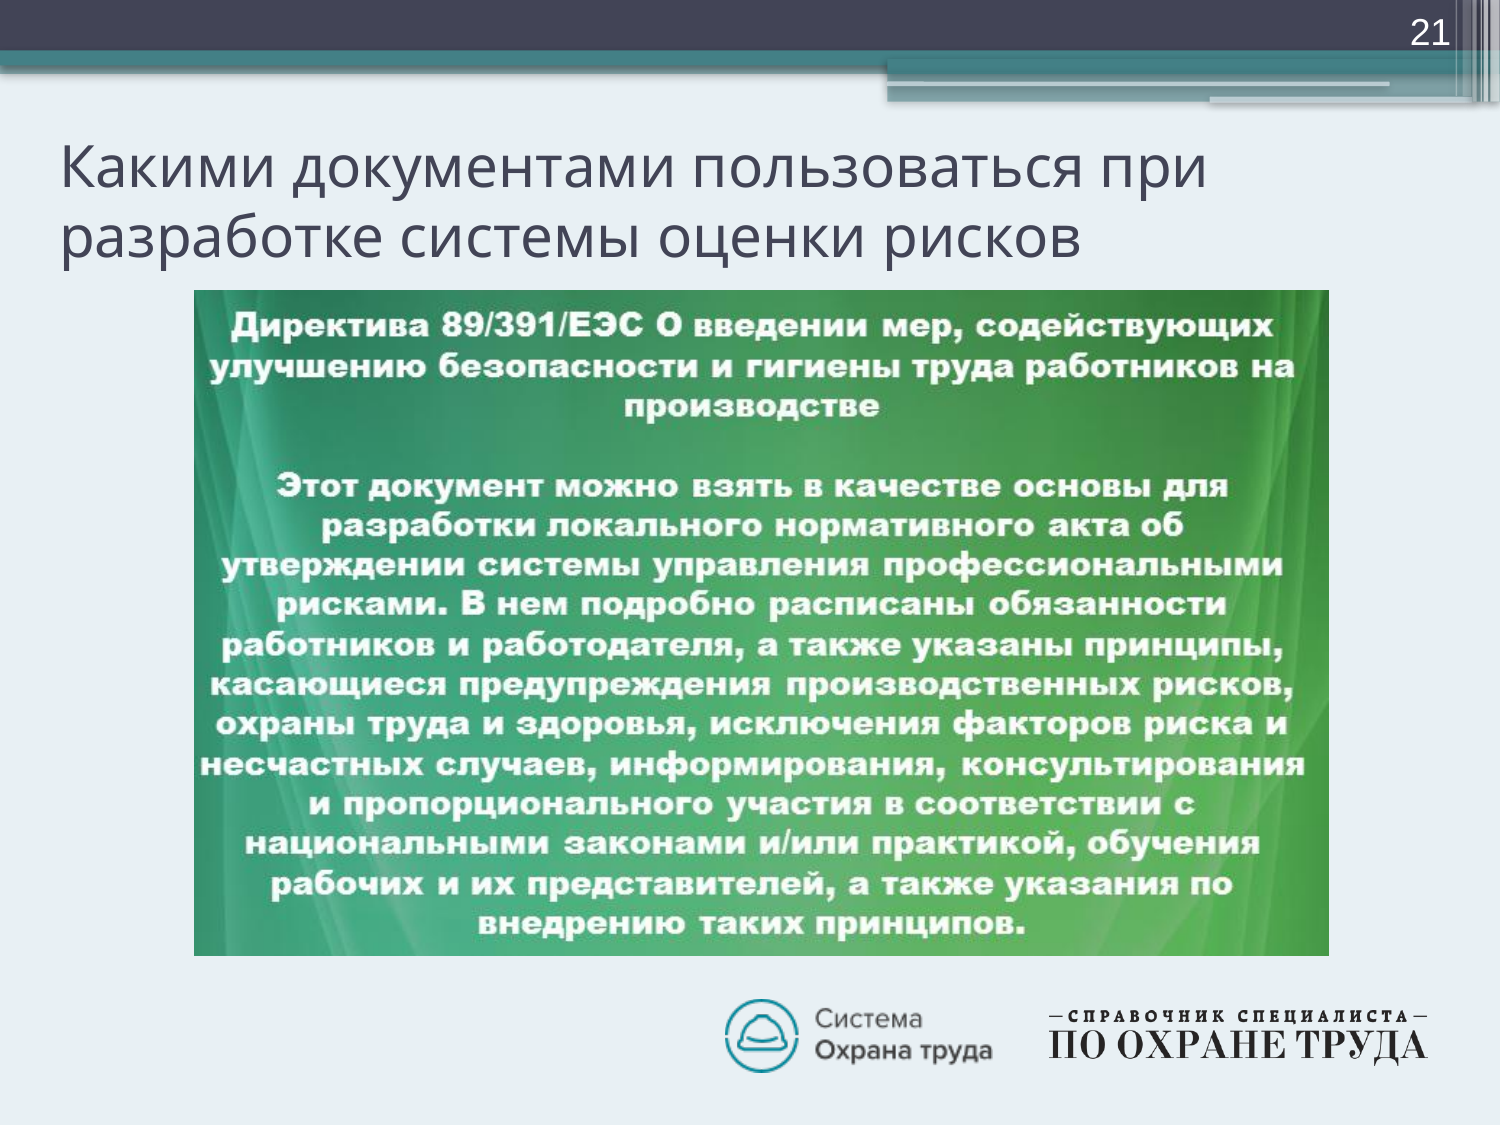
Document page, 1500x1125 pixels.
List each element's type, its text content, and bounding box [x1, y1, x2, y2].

title Какими документами пользоваться при разработке системы оценки рисков [44, 114, 1477, 285]
slide_number 21 [1341, 0, 1466, 61]
picture [725, 999, 993, 1074]
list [194, 290, 1329, 956]
picture [1048, 1009, 1428, 1066]
